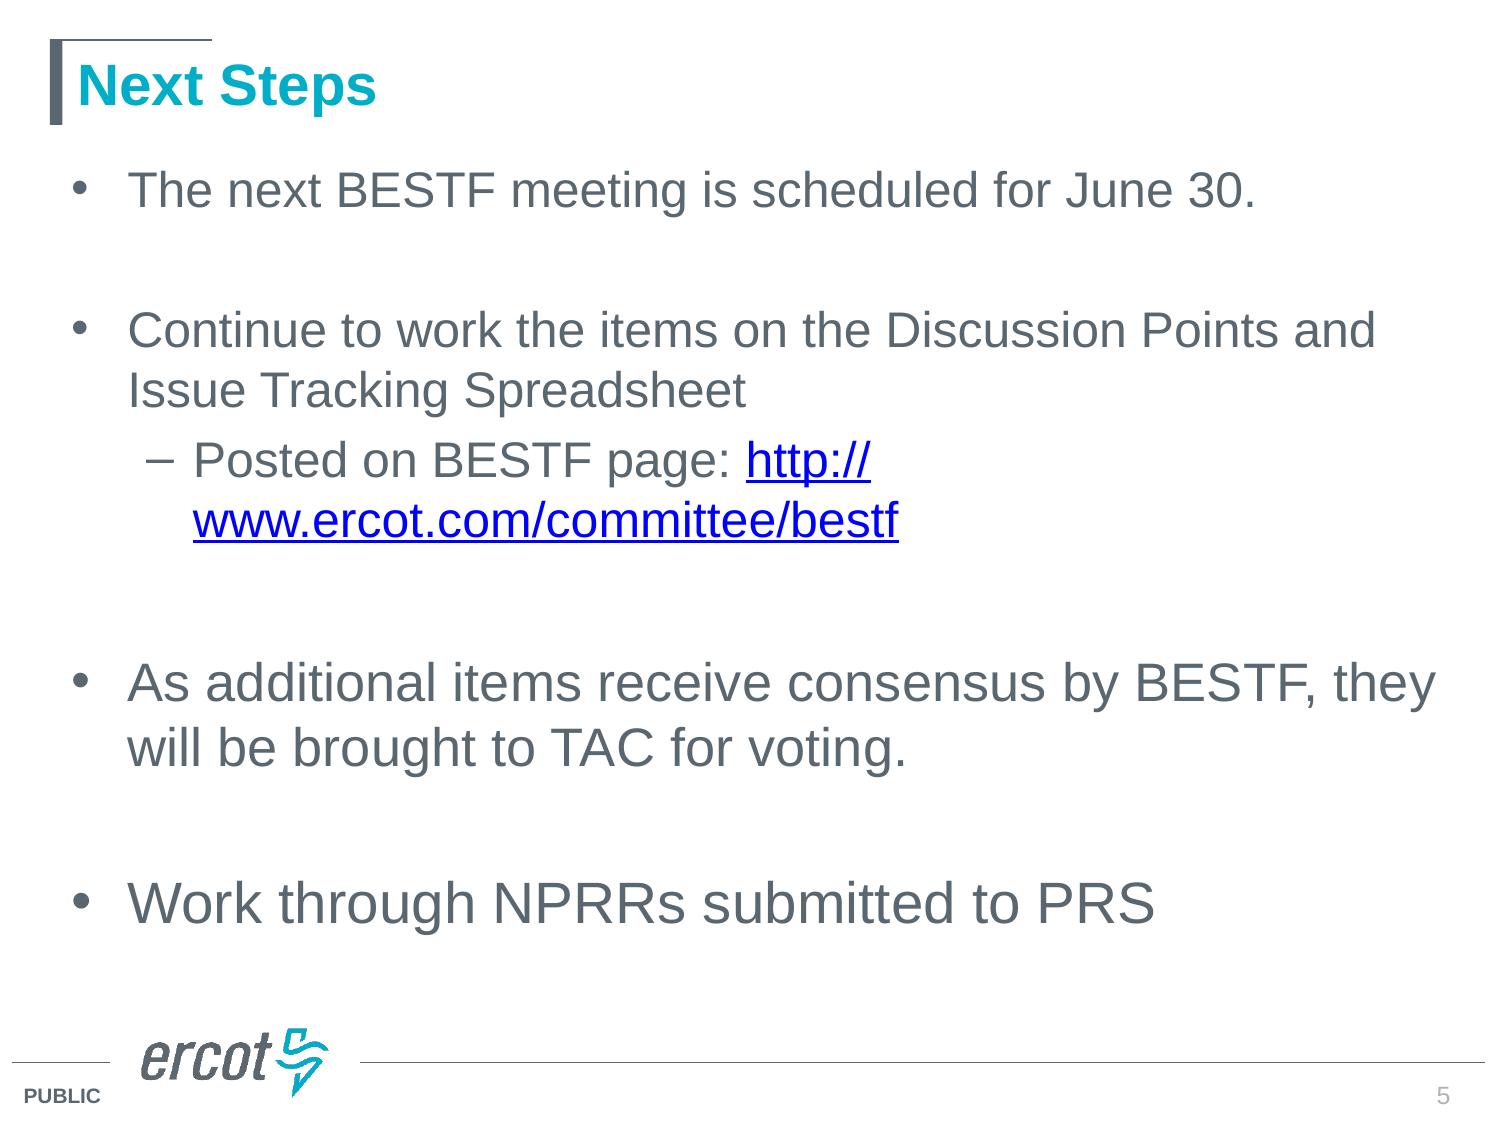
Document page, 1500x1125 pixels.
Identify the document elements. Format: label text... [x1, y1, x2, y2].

picture [137, 1024, 332, 1100]
title Next Steps [62, 39, 1450, 125]
slide_number 5 [1400, 1076, 1488, 1113]
list The next BESTF meeting is scheduled for June 30. Continue to work the items on the Discussion Points and Issue Tracking Spreadsheet Posted on BESTF page: http://www.ercot.com/committee/bestf As additional items receive consensus by BESTF, they will be brought to TAC for voting. Work through NPRRs submitted to PRS [56, 149, 1457, 979]
